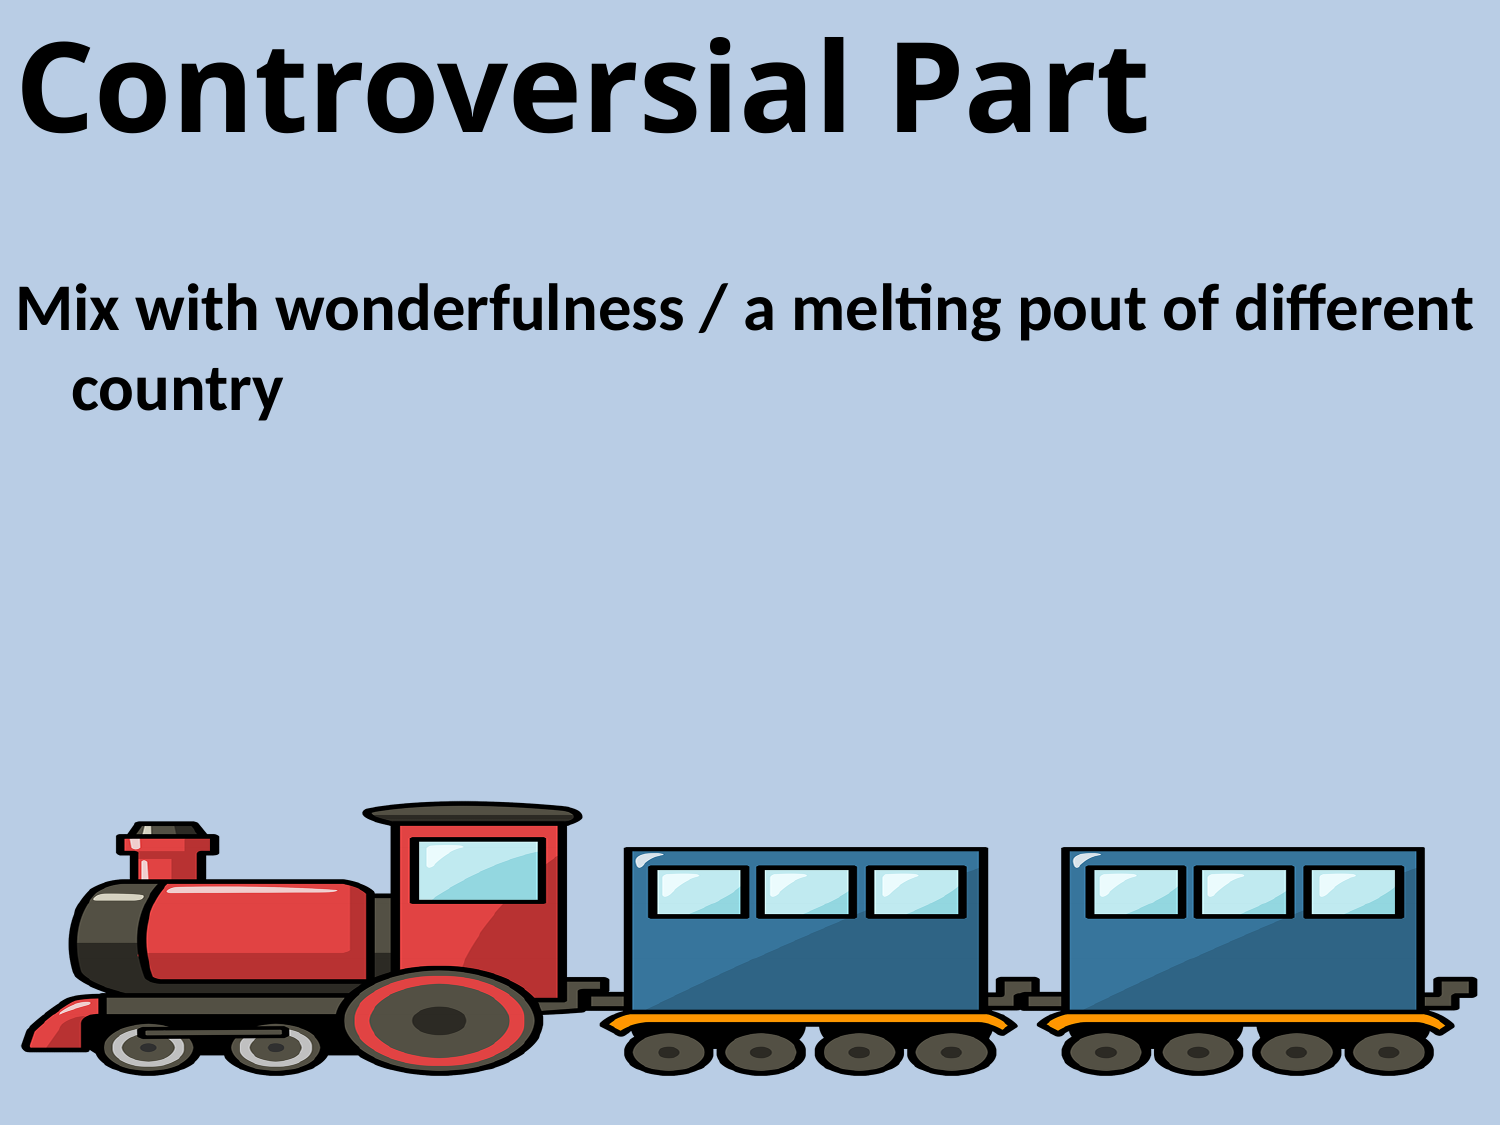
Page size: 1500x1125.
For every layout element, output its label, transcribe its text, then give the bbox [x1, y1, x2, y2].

picture [0, 737, 1500, 1125]
list Controversial Part Mix with wonderfulness / a melting pout of different country [0, 0, 1500, 736]
